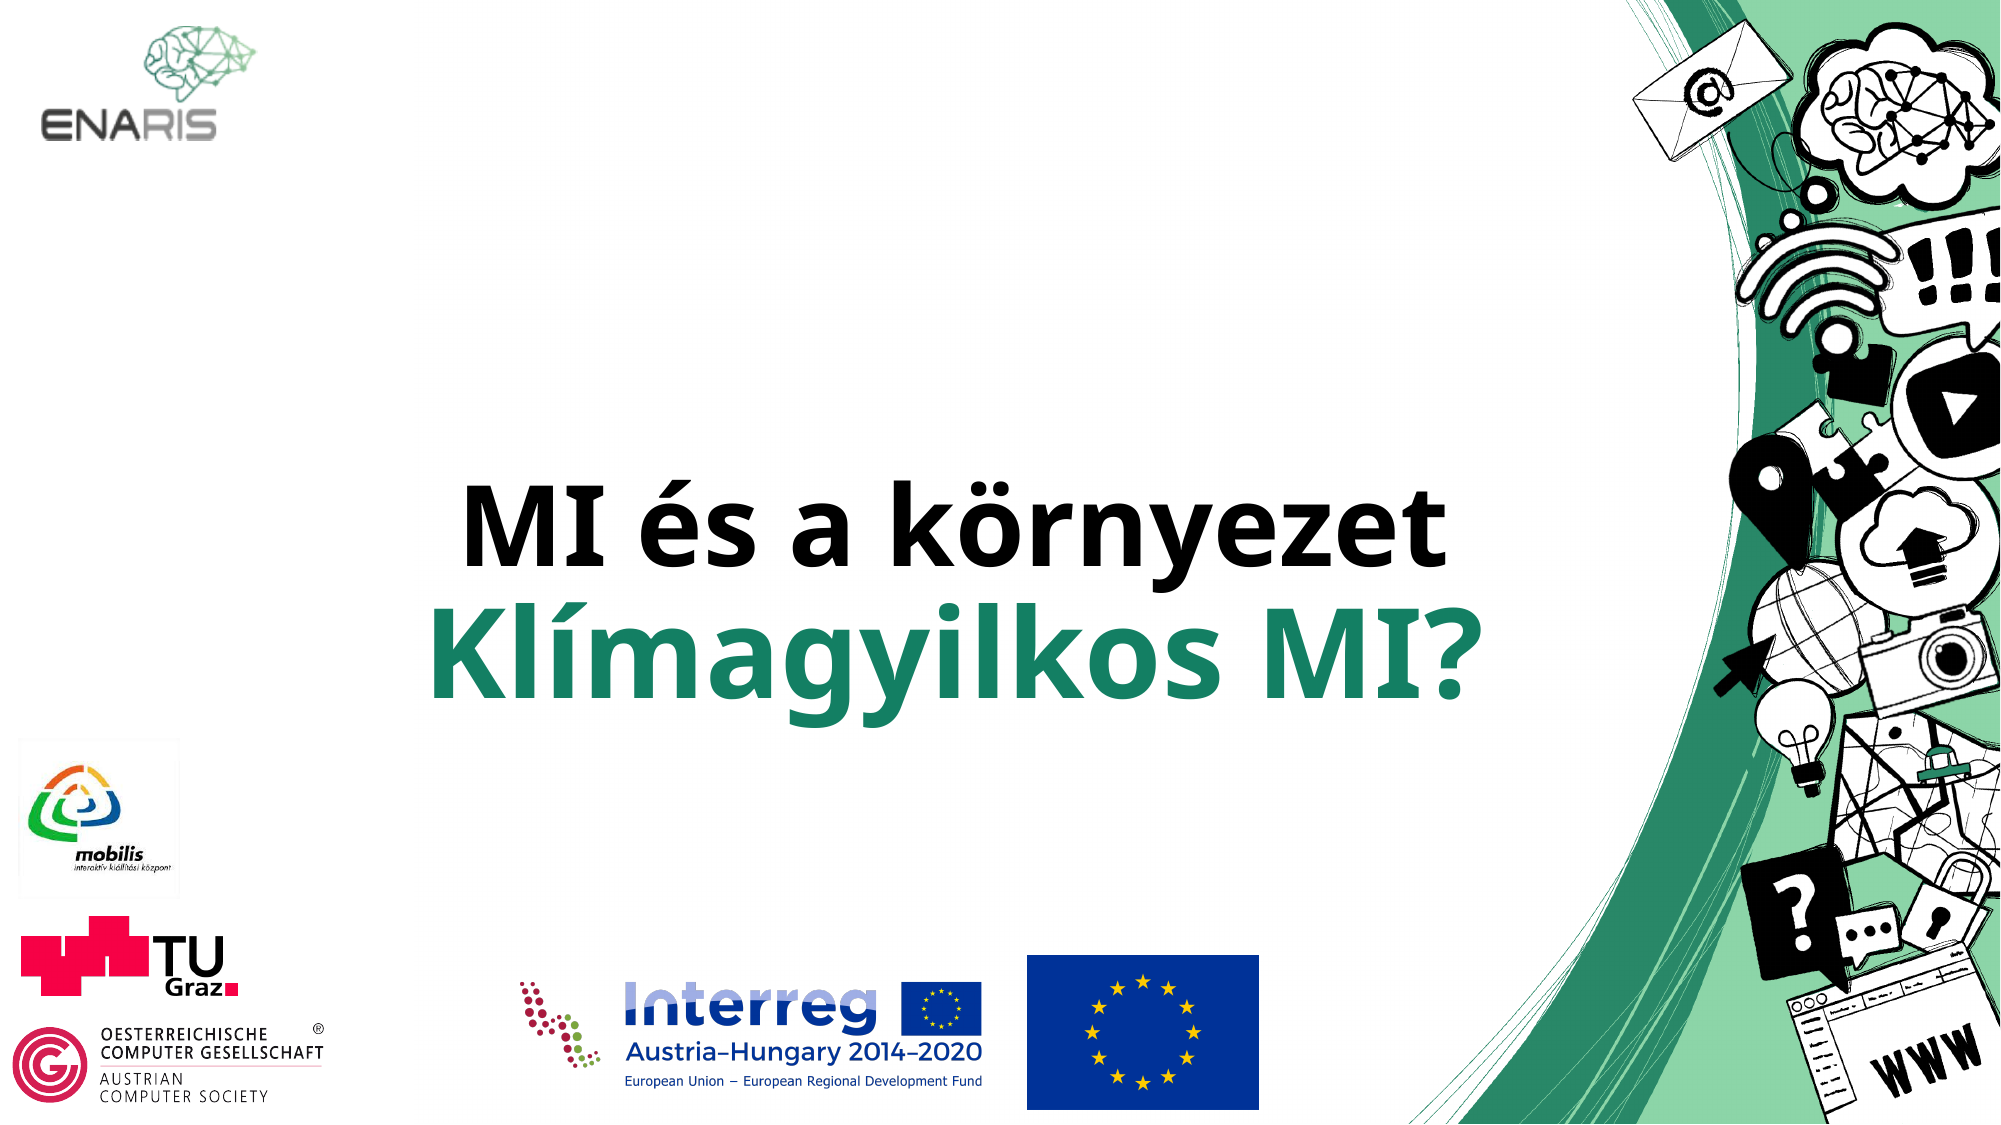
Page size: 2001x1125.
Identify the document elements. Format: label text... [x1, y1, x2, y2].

picture [414, 0, 2001, 1124]
picture [21, 916, 238, 996]
picture [18, 738, 180, 899]
picture [41, 26, 258, 141]
title MI és a környezet Klímagyilkos MI? [307, 391, 1600, 734]
picture [12, 1023, 324, 1103]
